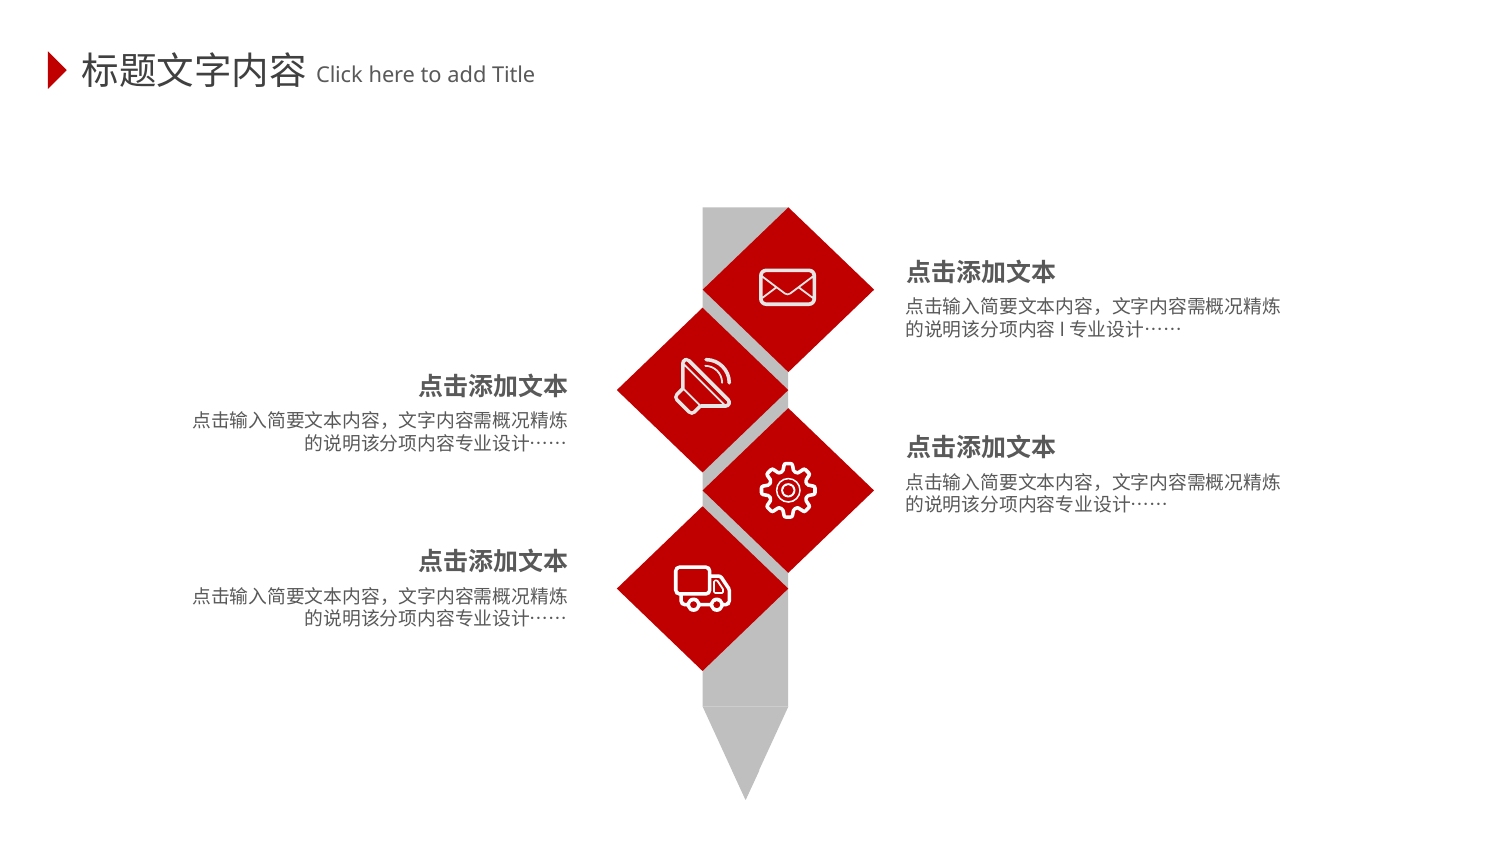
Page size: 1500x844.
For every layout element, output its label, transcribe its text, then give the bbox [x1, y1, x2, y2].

text_box 点击添加文本 [403, 362, 584, 408]
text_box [702, 408, 874, 573]
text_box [48, 39, 558, 101]
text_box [702, 671, 789, 800]
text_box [616, 506, 789, 671]
text_box 点击添加文本 [403, 538, 584, 584]
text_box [616, 307, 789, 473]
text_box 点击输入简要文本内容，文字内容需概况精炼的说明该分项内容专业设计…… [177, 577, 582, 637]
text_box 点击添加文本 [891, 248, 1072, 287]
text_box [702, 207, 875, 373]
text_box 点击输入简要文本内容，文字内容需概况精炼的说明该分项内容专业设计…… [177, 401, 582, 462]
text_box 点击输入简要文本内容，文字内容需概况精炼的说明该分项内容l专业设计…… [890, 287, 1296, 348]
text_box 点击输入简要文本内容，文字内容需概况精炼的说明该分项内容专业设计…… [890, 463, 1296, 523]
text_box 点击添加文本 [891, 424, 1072, 463]
